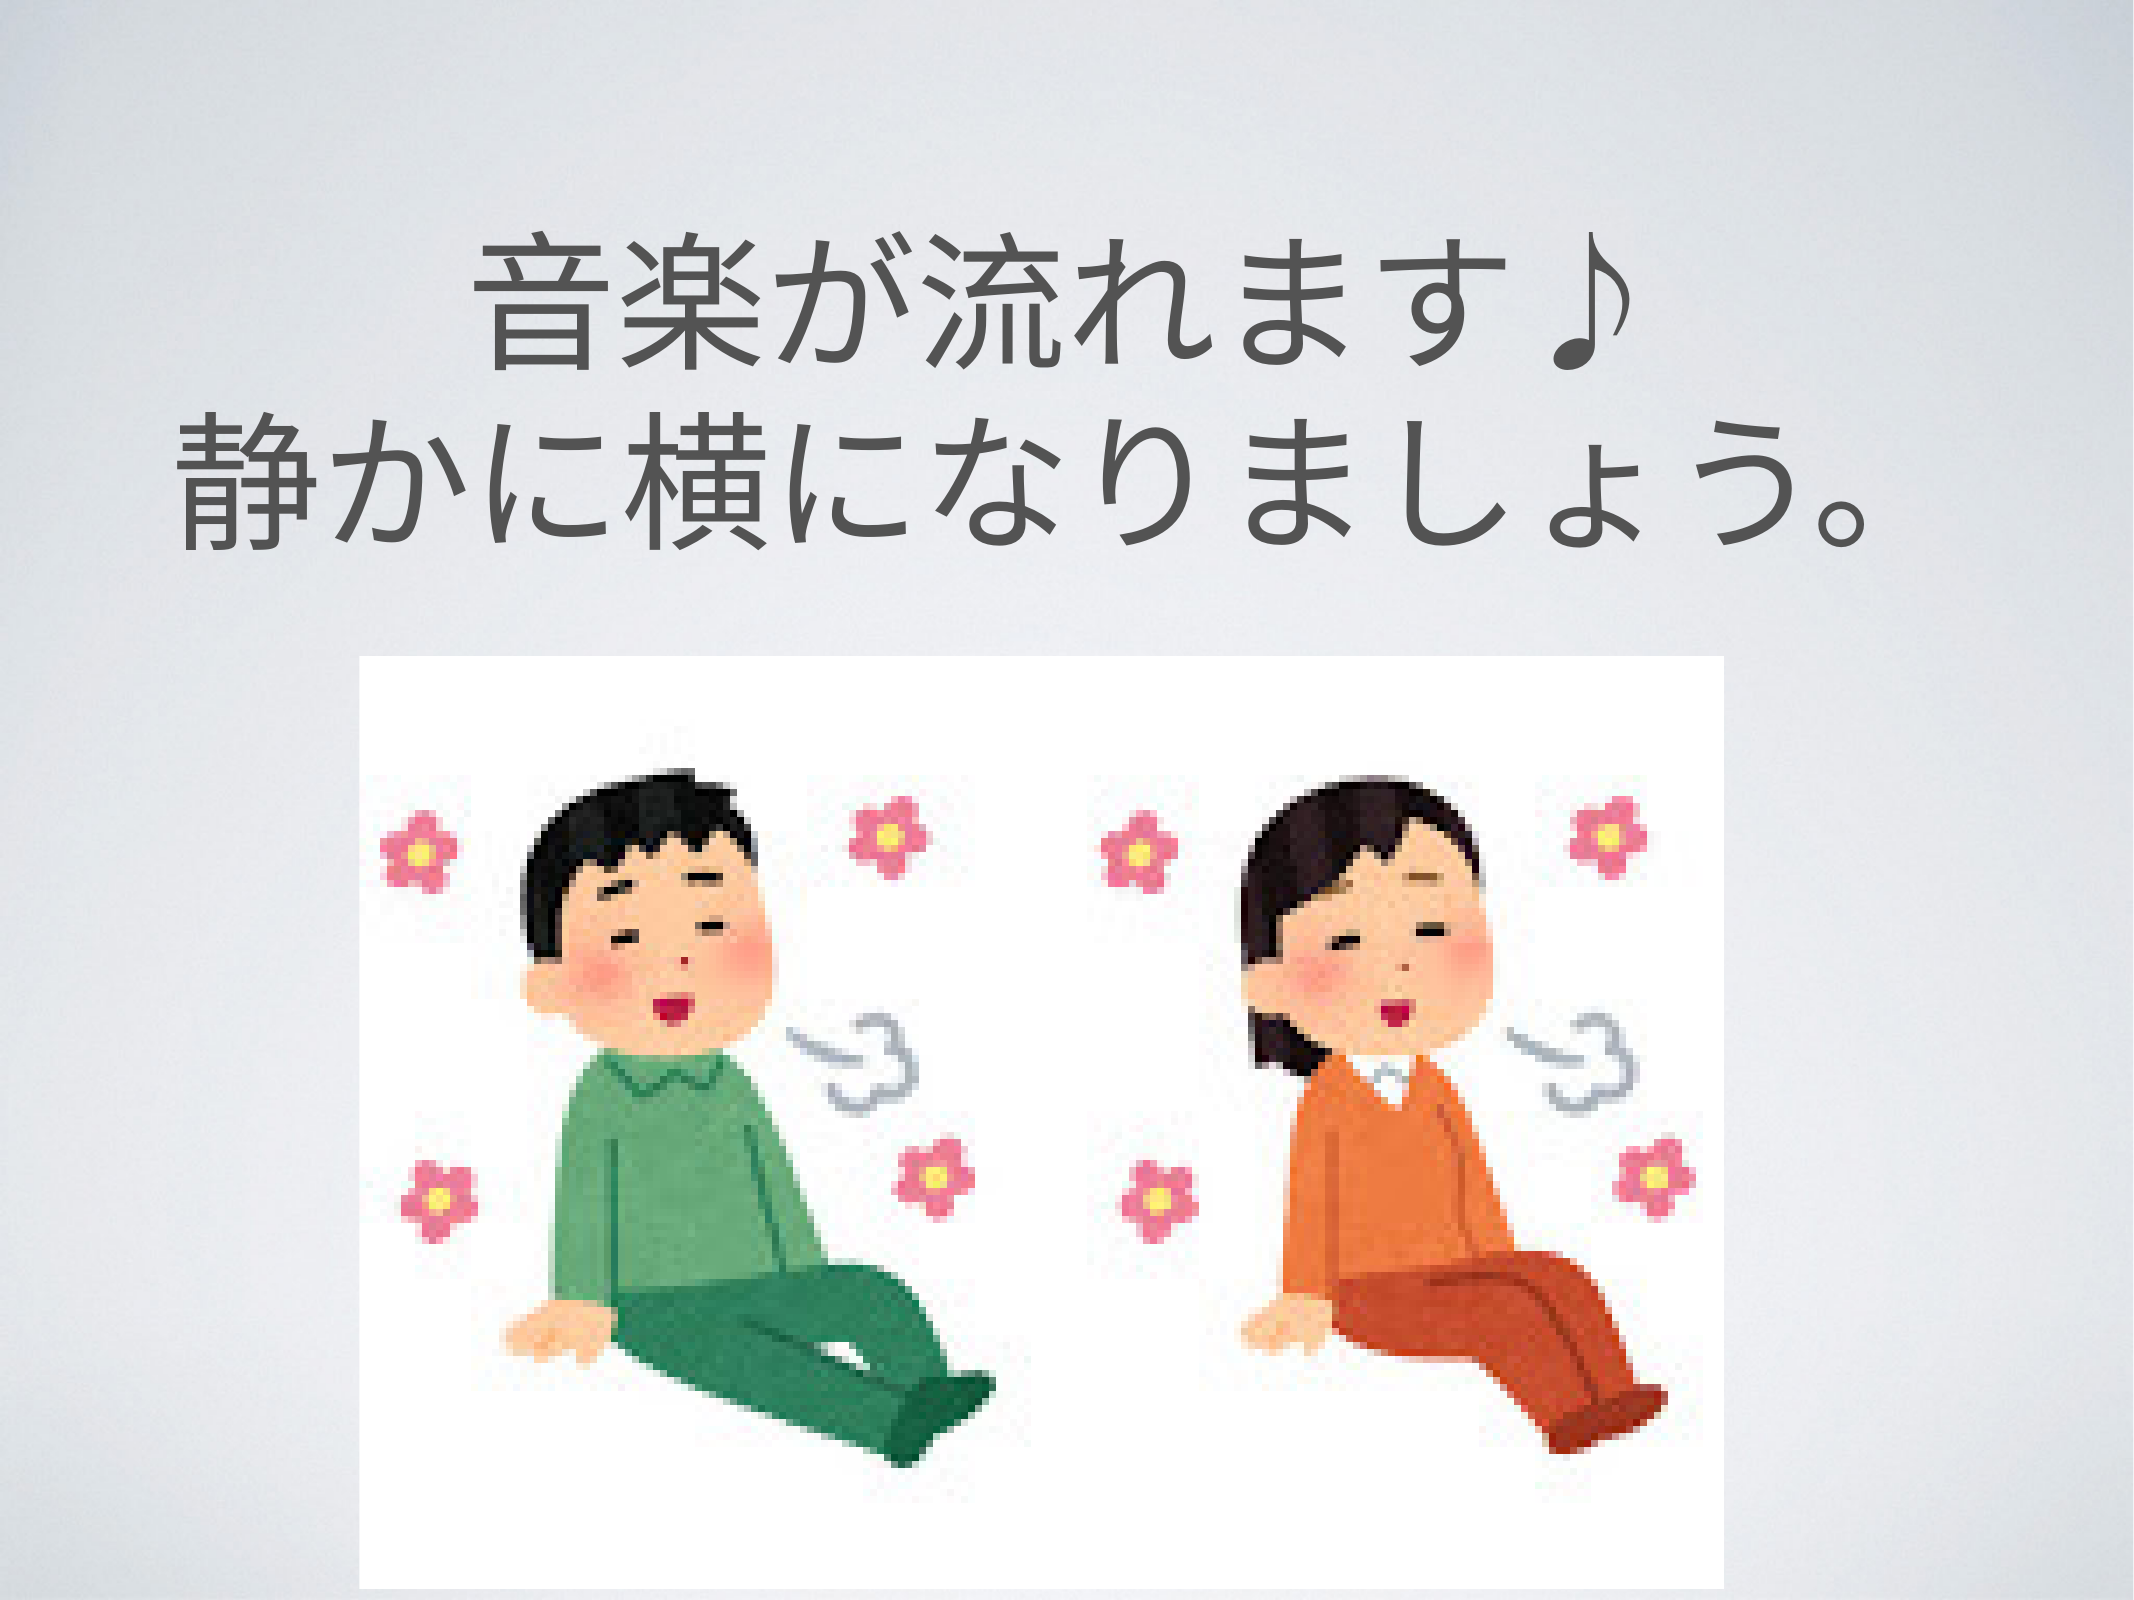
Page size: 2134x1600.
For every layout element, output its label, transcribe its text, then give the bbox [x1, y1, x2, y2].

title 音楽が流れます♪ 静かに横になりましょう。 [57, 122, 2076, 655]
picture [0, 0, 2134, 1600]
